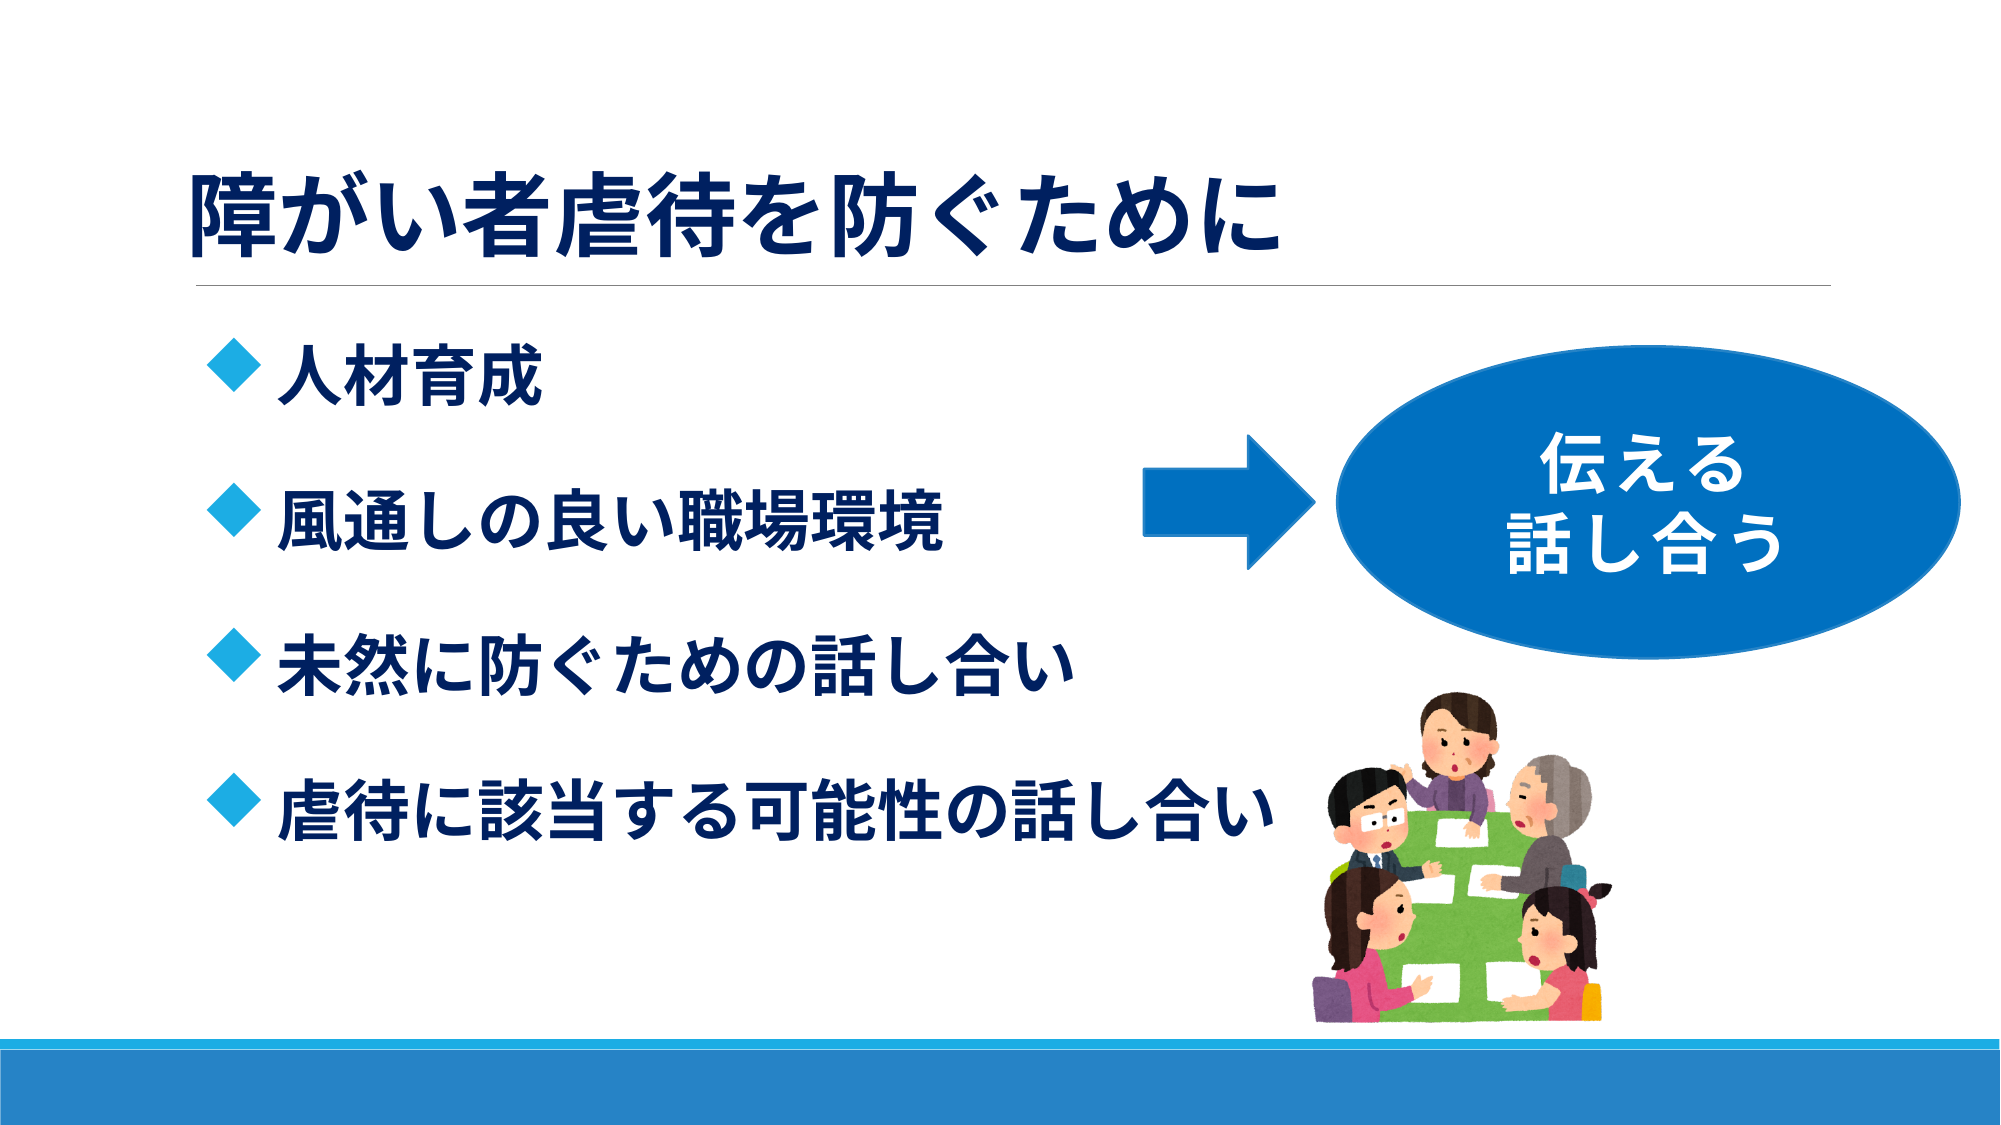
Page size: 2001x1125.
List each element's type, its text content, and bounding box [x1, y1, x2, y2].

picture [1289, 686, 1634, 1031]
text_box 伝える 話し合う [1335, 345, 1961, 660]
title [186, 118, 1837, 227]
text_box [1142, 434, 1316, 570]
list 障がい者虐待を防ぐために 人材育成 風通しの良い職場環境 未然に防ぐための話し合い 虐待に該当する可能性の話し合い [186, 227, 1837, 795]
